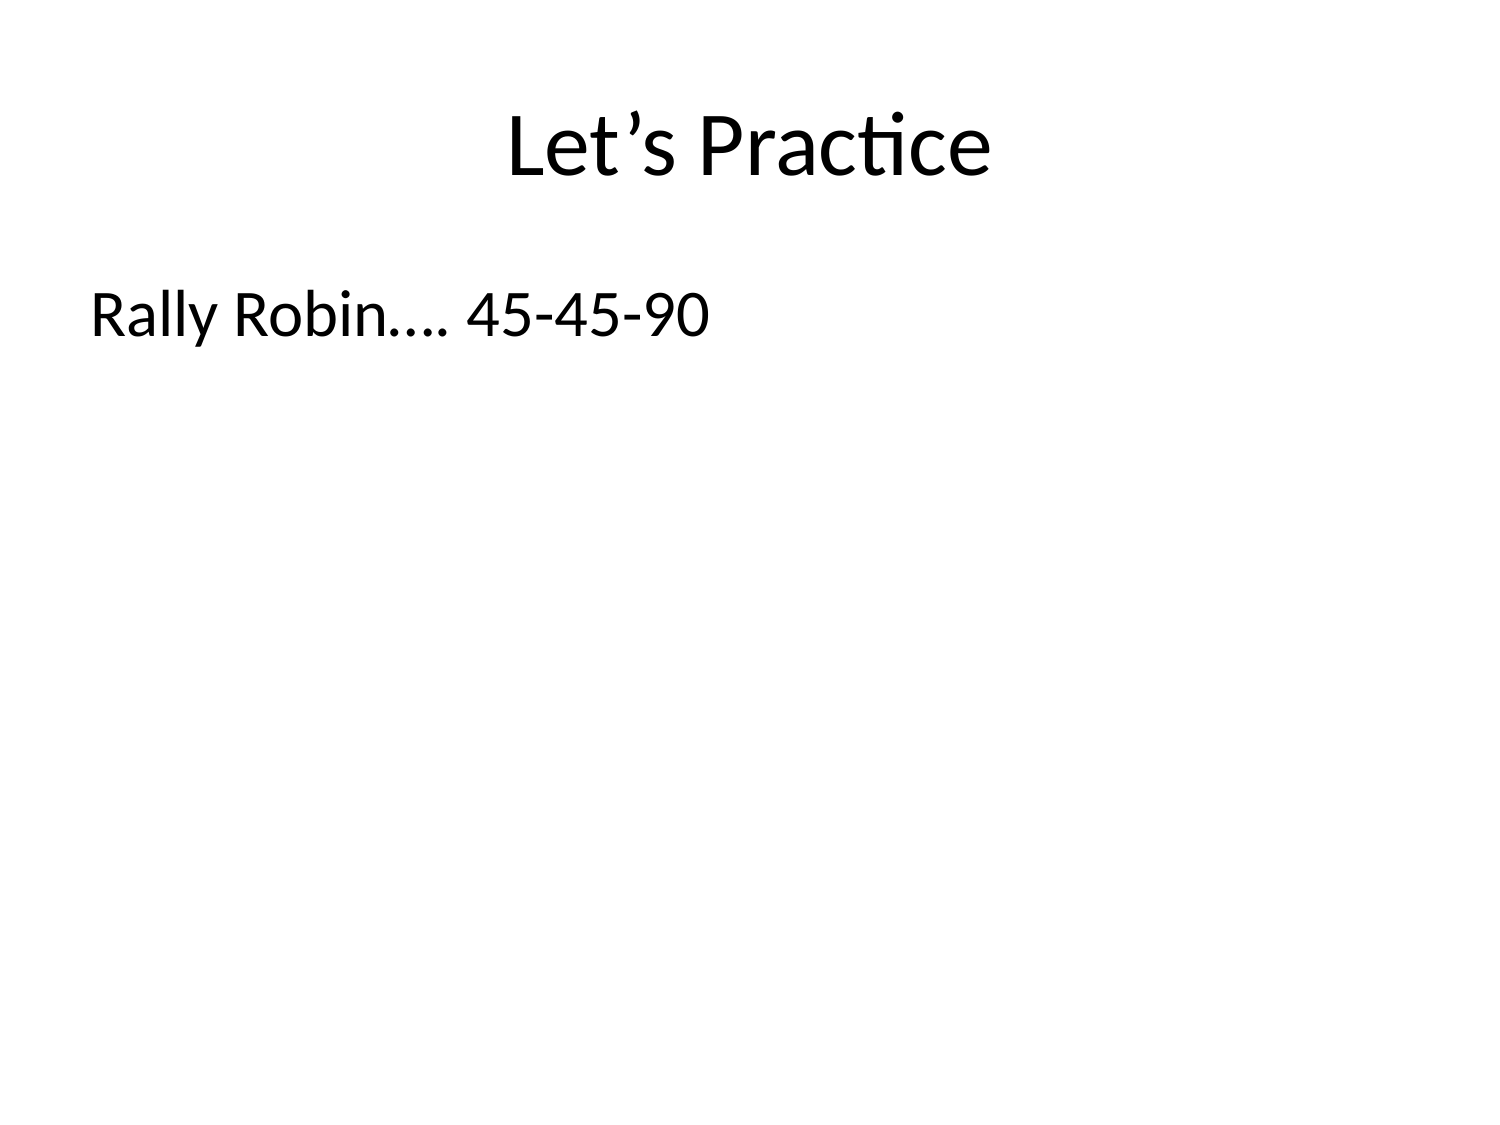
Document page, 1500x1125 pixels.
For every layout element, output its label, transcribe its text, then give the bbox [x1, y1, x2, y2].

title Let’s Practice [75, 45, 1425, 233]
list Rally Robin…. 45-45-90 [75, 262, 1425, 1005]
